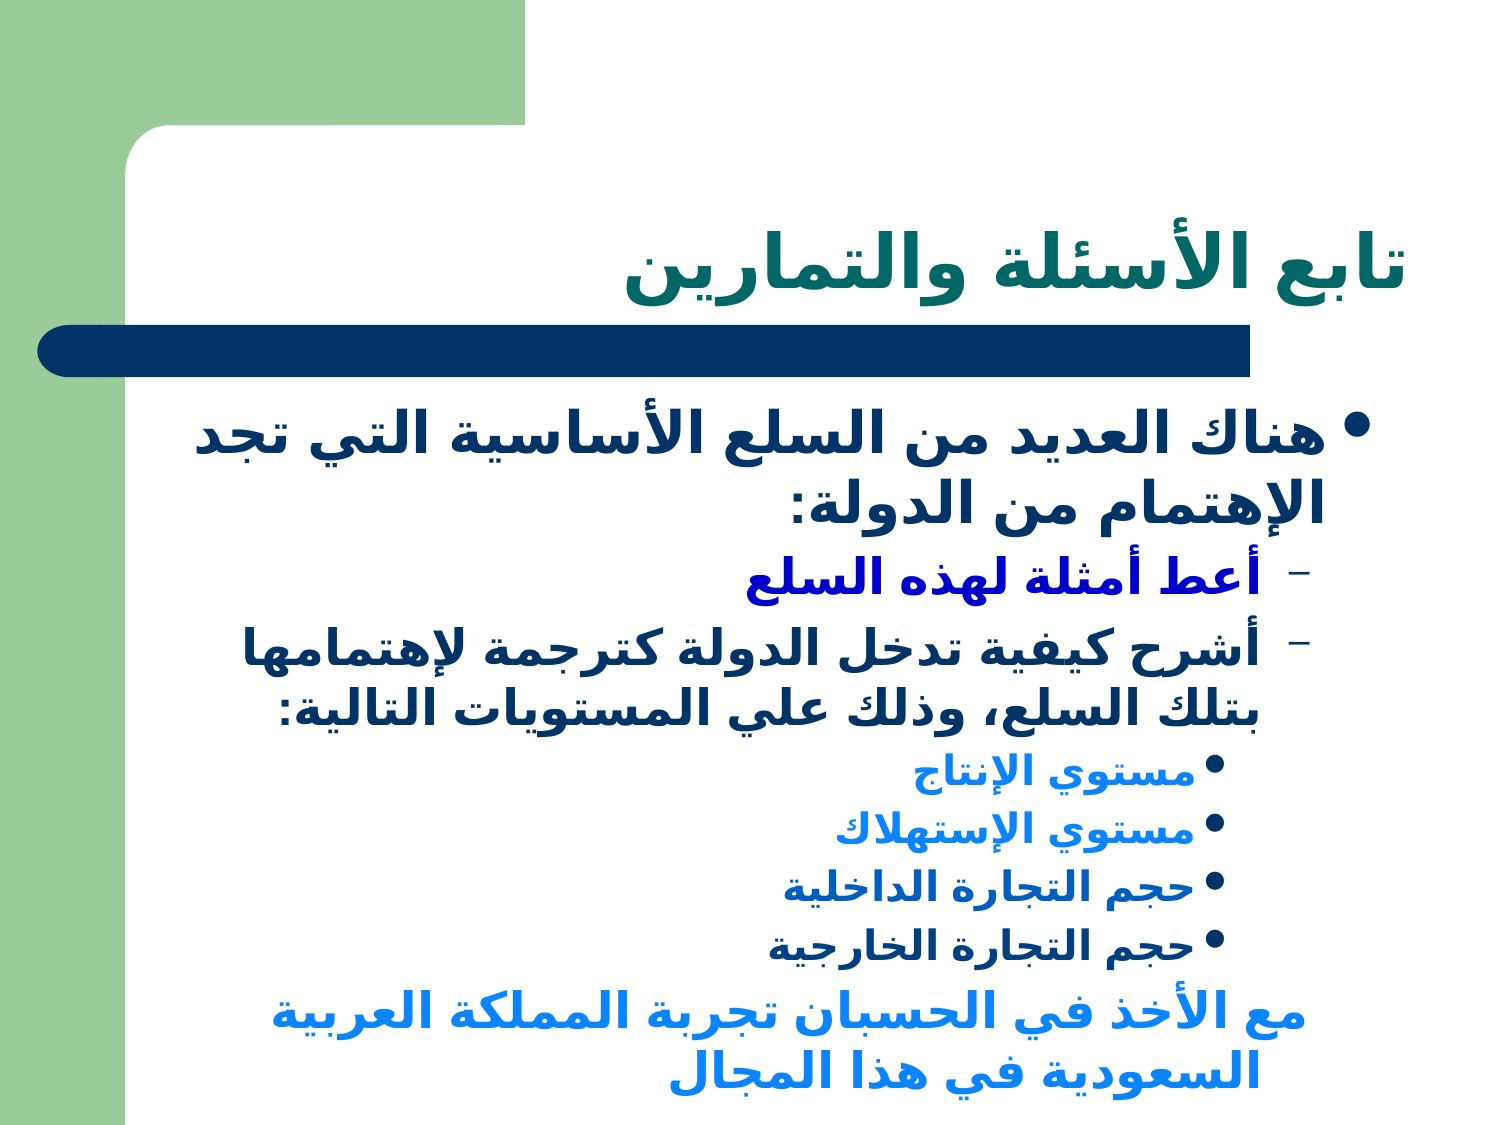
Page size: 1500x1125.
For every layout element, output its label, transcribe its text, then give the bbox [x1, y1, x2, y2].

title تابع الأسئلة والتمارين [124, 124, 1426, 313]
list هناك العديد من السلع الأساسية التي تجد الإهتمام من الدولة: أعط أمثلة لهذه السلع أشرح كيفية تدخل الدولة كترجمة لإهتمامها بتلك السلع، وذلك علي المستويات التالية: مستوي الإنتاج مستوي الإستهلاك حجم التجارة الداخلية حجم التجارة الخارجية مع الأخذ في الحسبان تجربة المملكة العربية السعودية في هذا المجال [137, 387, 1400, 999]
